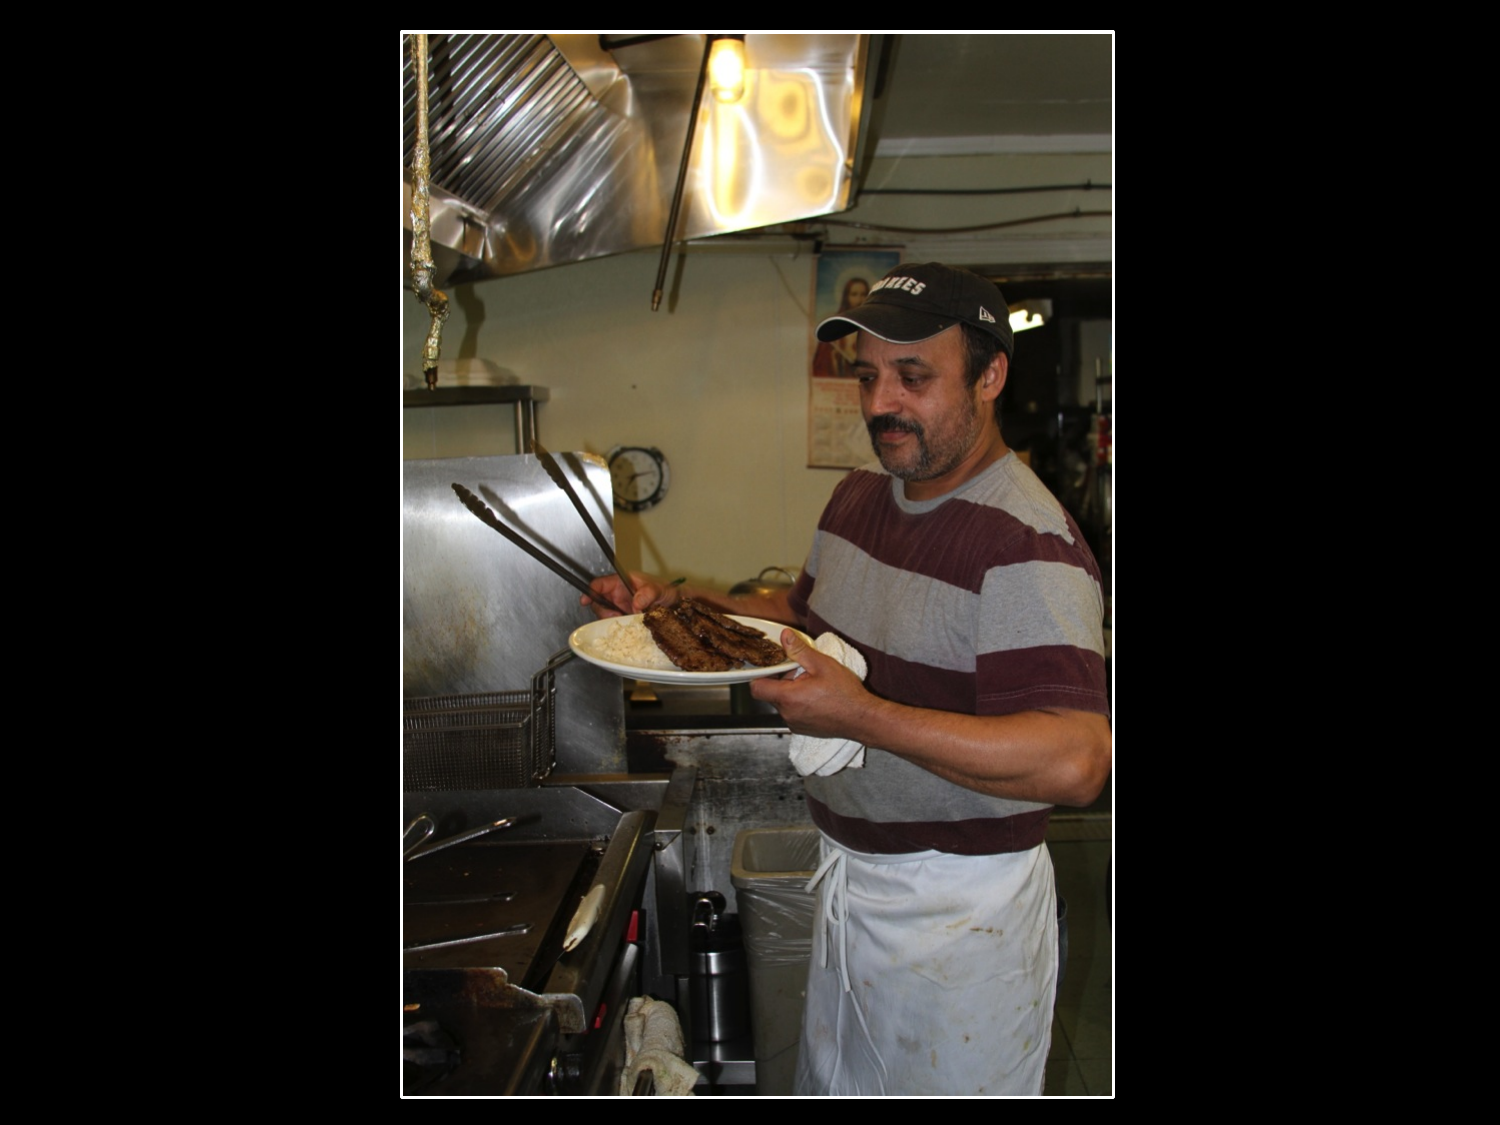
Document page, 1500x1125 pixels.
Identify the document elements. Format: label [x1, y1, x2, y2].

picture [403, 33, 1112, 1097]
